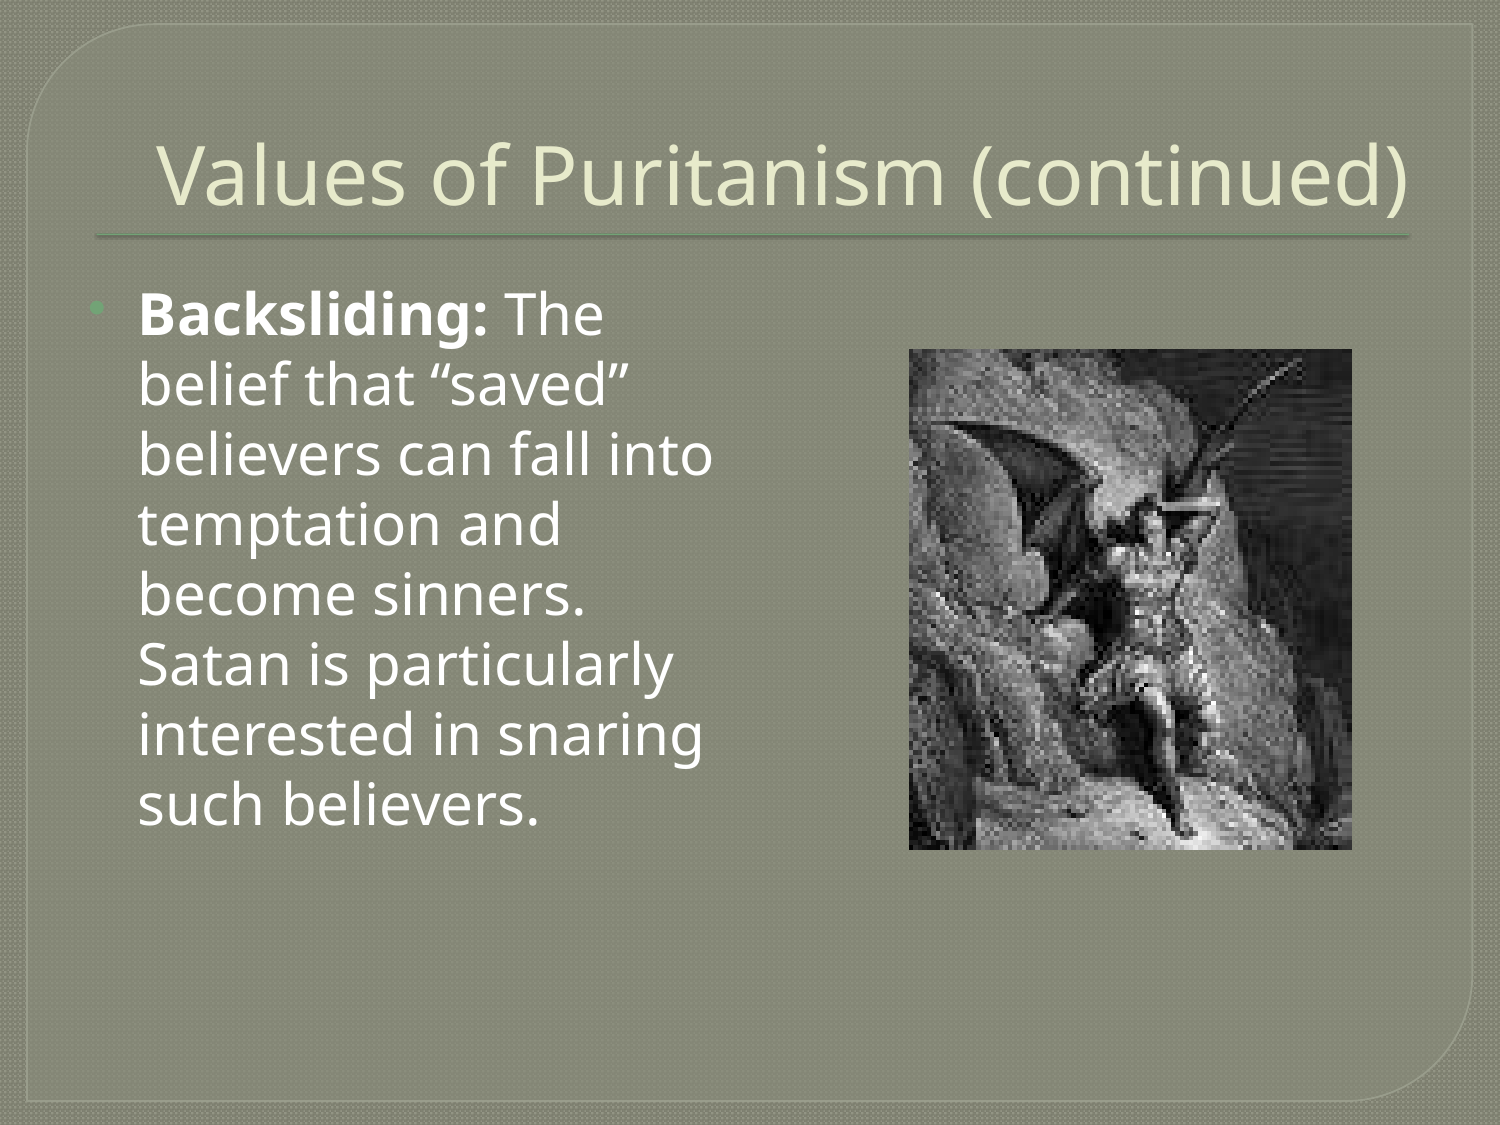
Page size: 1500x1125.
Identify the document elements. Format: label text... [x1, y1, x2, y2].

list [909, 349, 1352, 851]
list Backsliding: The belief that “saved” believers can fall into temptation and become sinners. Satan is particularly interested in snaring such believers. [75, 270, 738, 1013]
title Values of Puritanism (continued) [75, 41, 1425, 230]
